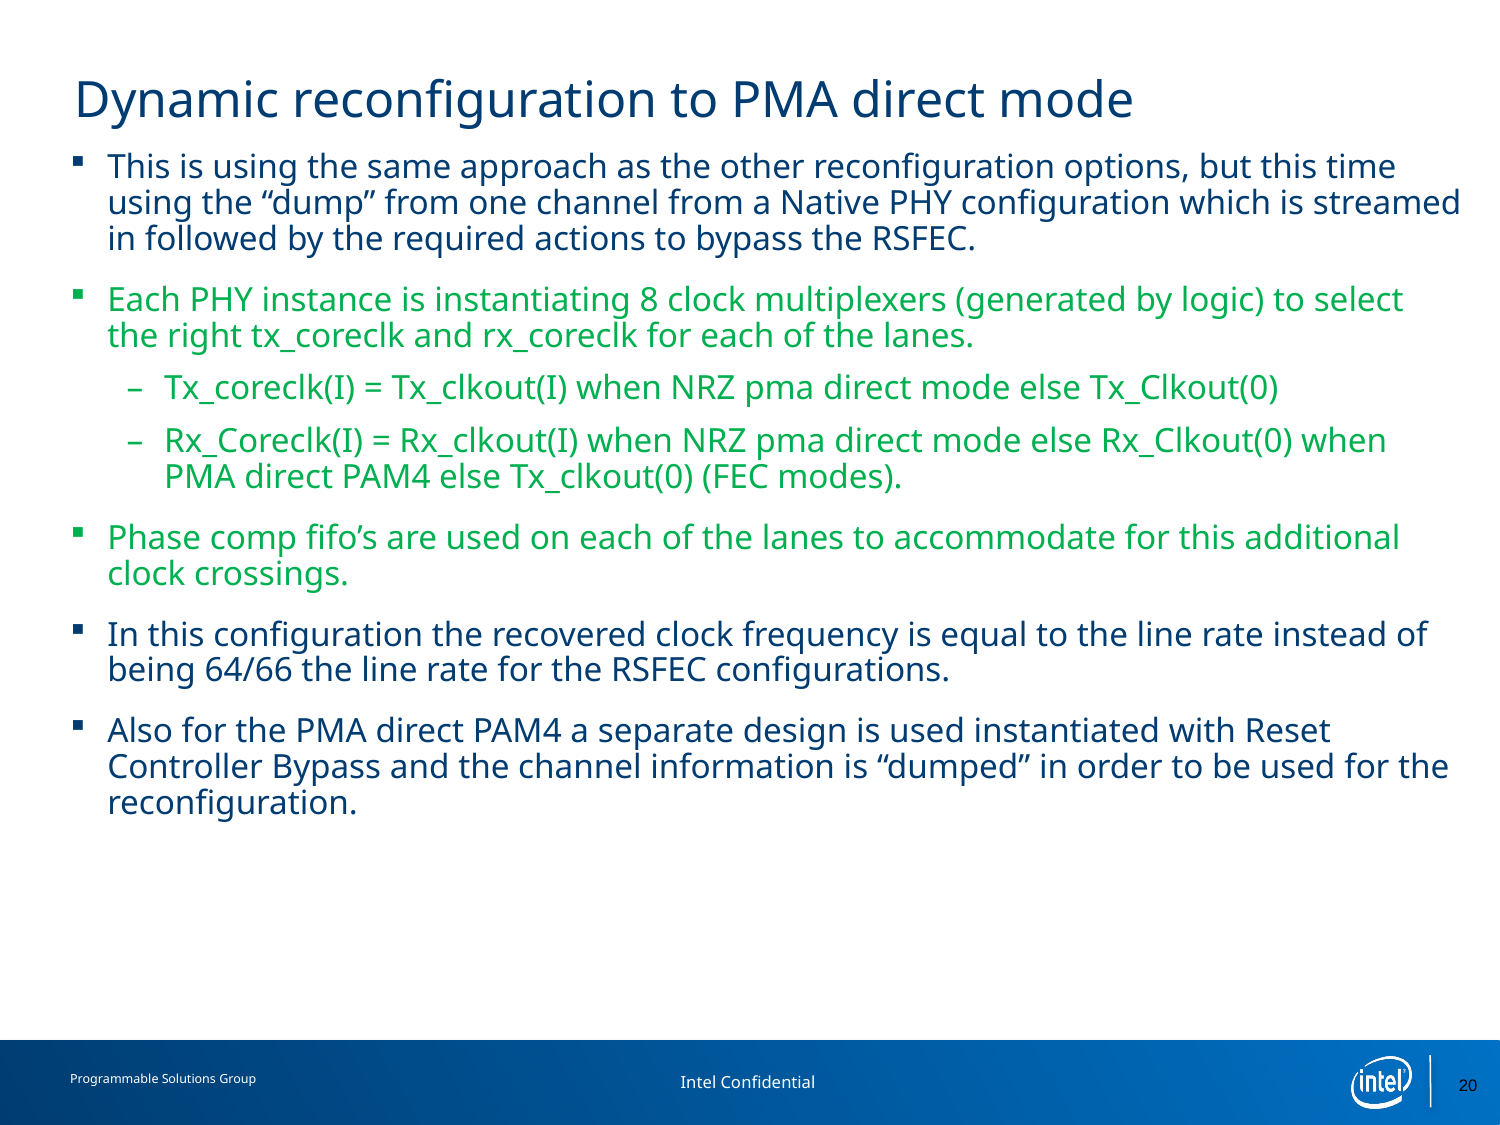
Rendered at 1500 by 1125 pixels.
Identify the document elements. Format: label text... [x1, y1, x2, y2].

title Dynamic reconfiguration to PMA direct mode [74, 67, 1425, 149]
list This is using the same approach as the other reconfiguration options, but this time using the “dump” from one channel from a Native PHY configuration which is streamed in followed by the required actions to bypass the RSFEC. Each PHY instance is instantiating 8 clock multiplexers (generated by logic) to select the right tx_coreclk and rx_coreclk for each of the lanes. Tx_coreclk(I) = Tx_clkout(I) when NRZ pma direct mode else Tx_Clkout(0) Rx_Coreclk(I) = Rx_clkout(I) when NRZ pma direct mode else Rx_Clkout(0) when PMA direct PAM4 else Tx_clkout(0) (FEC modes). Phase comp fifo’s are used on each of the lanes to accommodate for this additional clock crossings. In this configuration the recovered clock frequency is equal to the line rate instead of being 64/66 the line rate for the RSFEC configurations. Also for the PMA direct PAM4 a separate design is used instantiated with Reset Controller Bypass and the channel information is “dumped” in order to be used for the reconfiguration. [70, 149, 1466, 1000]
slide_number 20 [1127, 1055, 1478, 1116]
